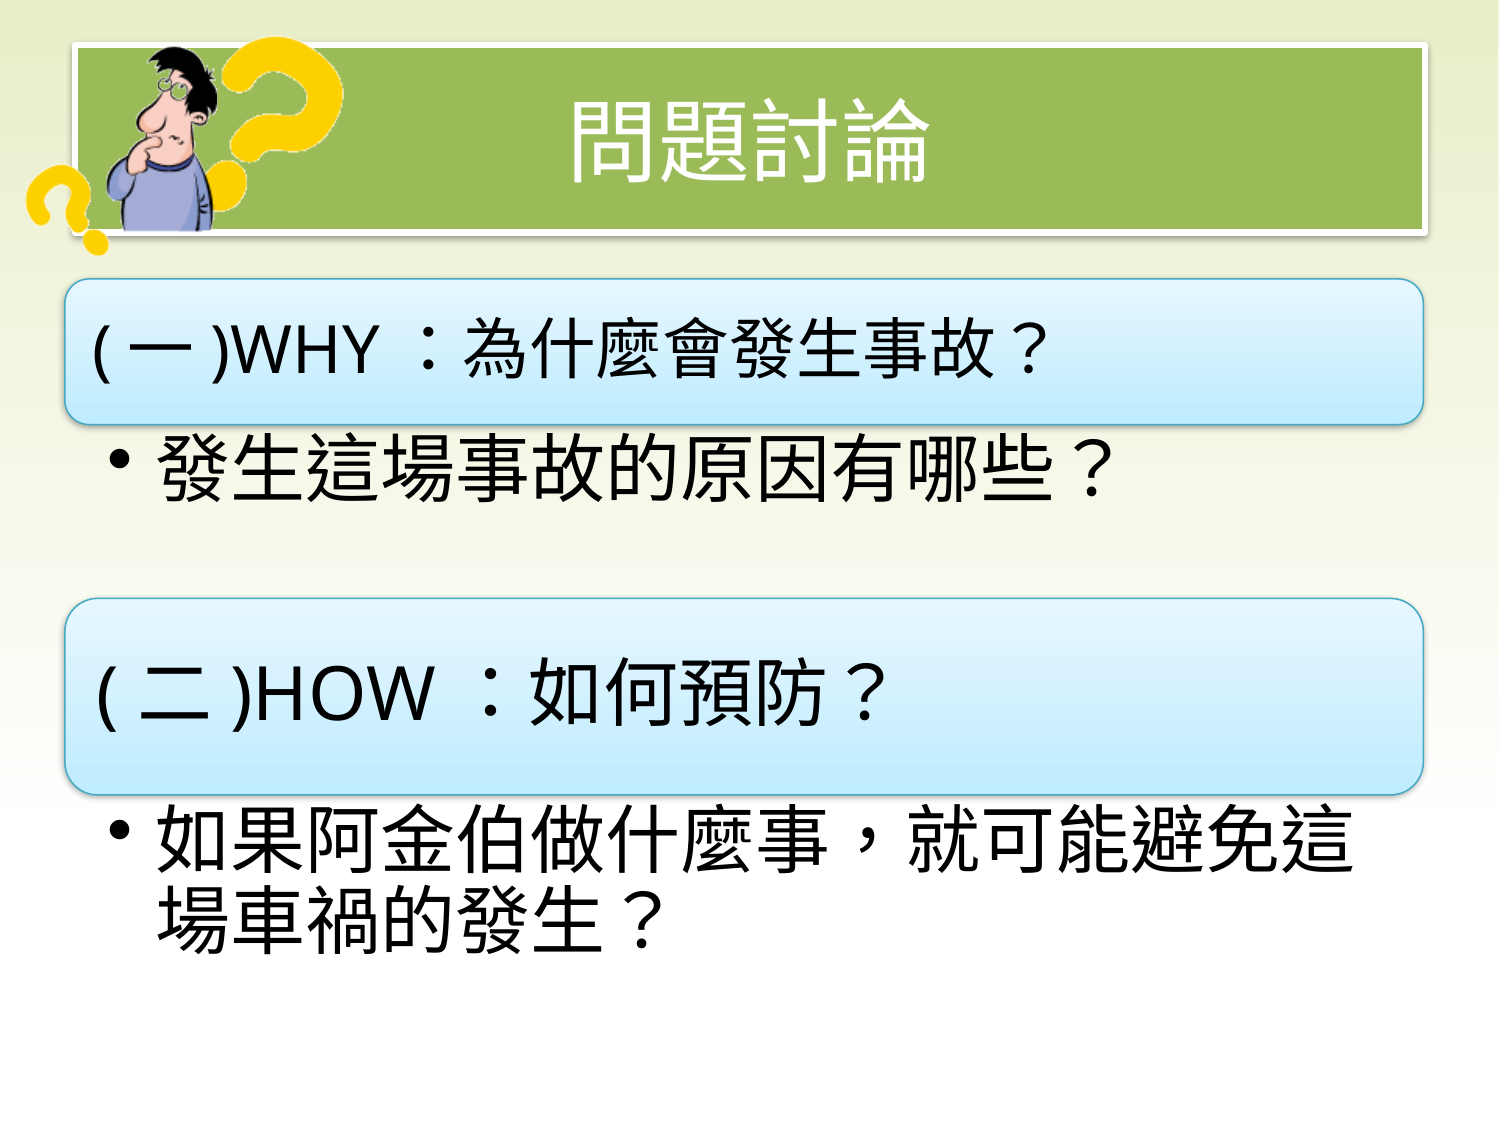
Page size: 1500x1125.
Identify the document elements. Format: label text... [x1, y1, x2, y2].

title 問題討論 [371, 42, 1428, 236]
picture [0, 0, 1500, 1125]
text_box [64, 255, 1424, 1069]
